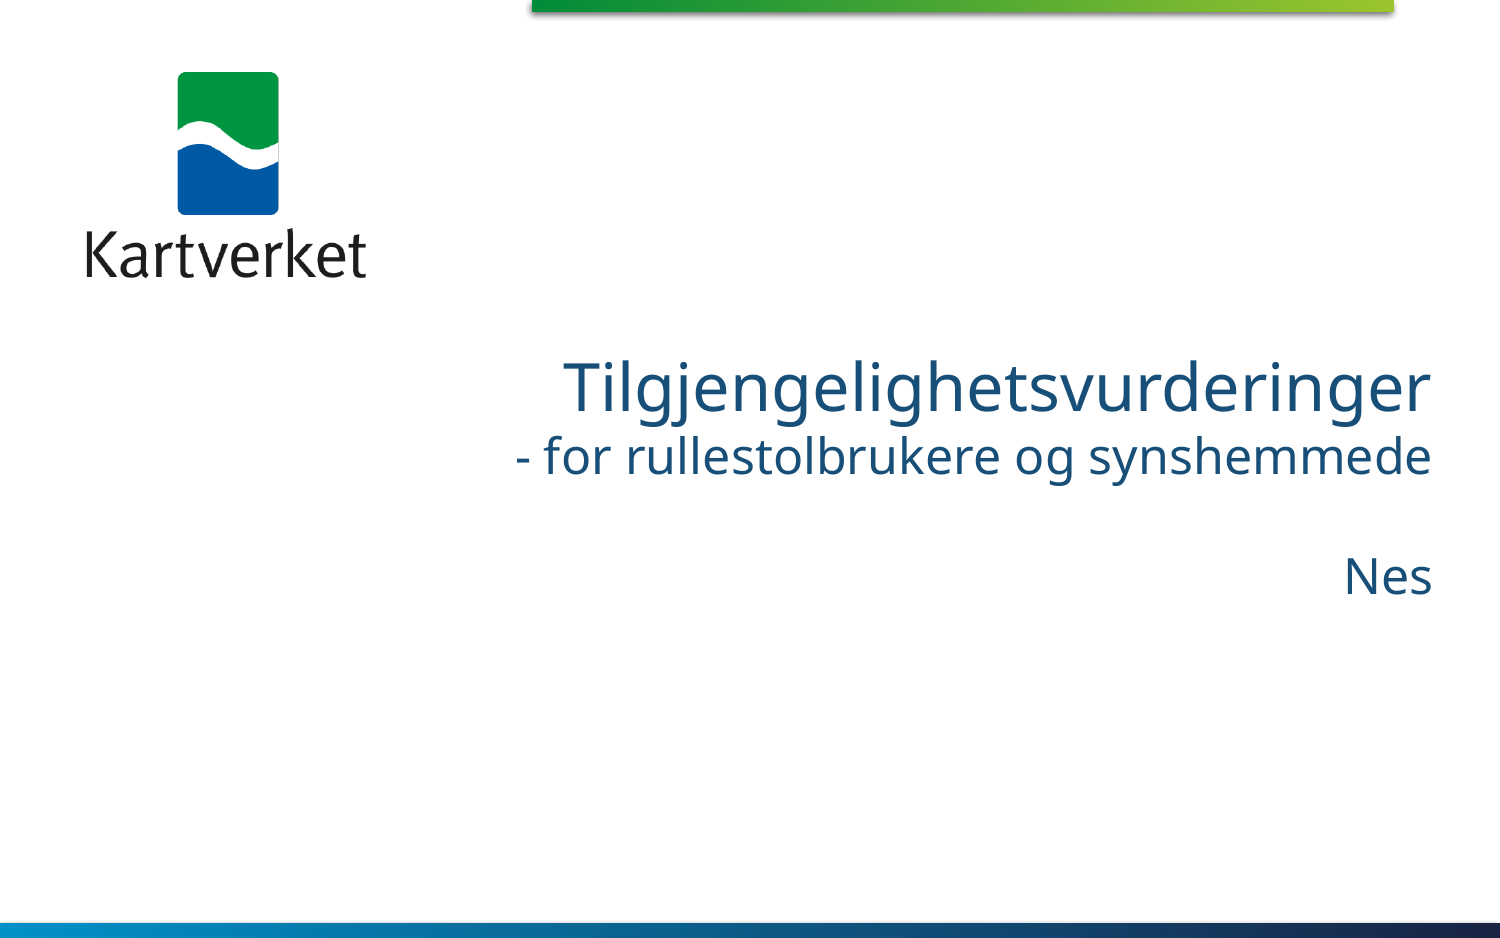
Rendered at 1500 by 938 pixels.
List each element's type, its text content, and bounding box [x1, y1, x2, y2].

text_box Tilgjengelighetsvurderinger - for rullestolbrukere og synshemmede Nes [66, 337, 1449, 613]
